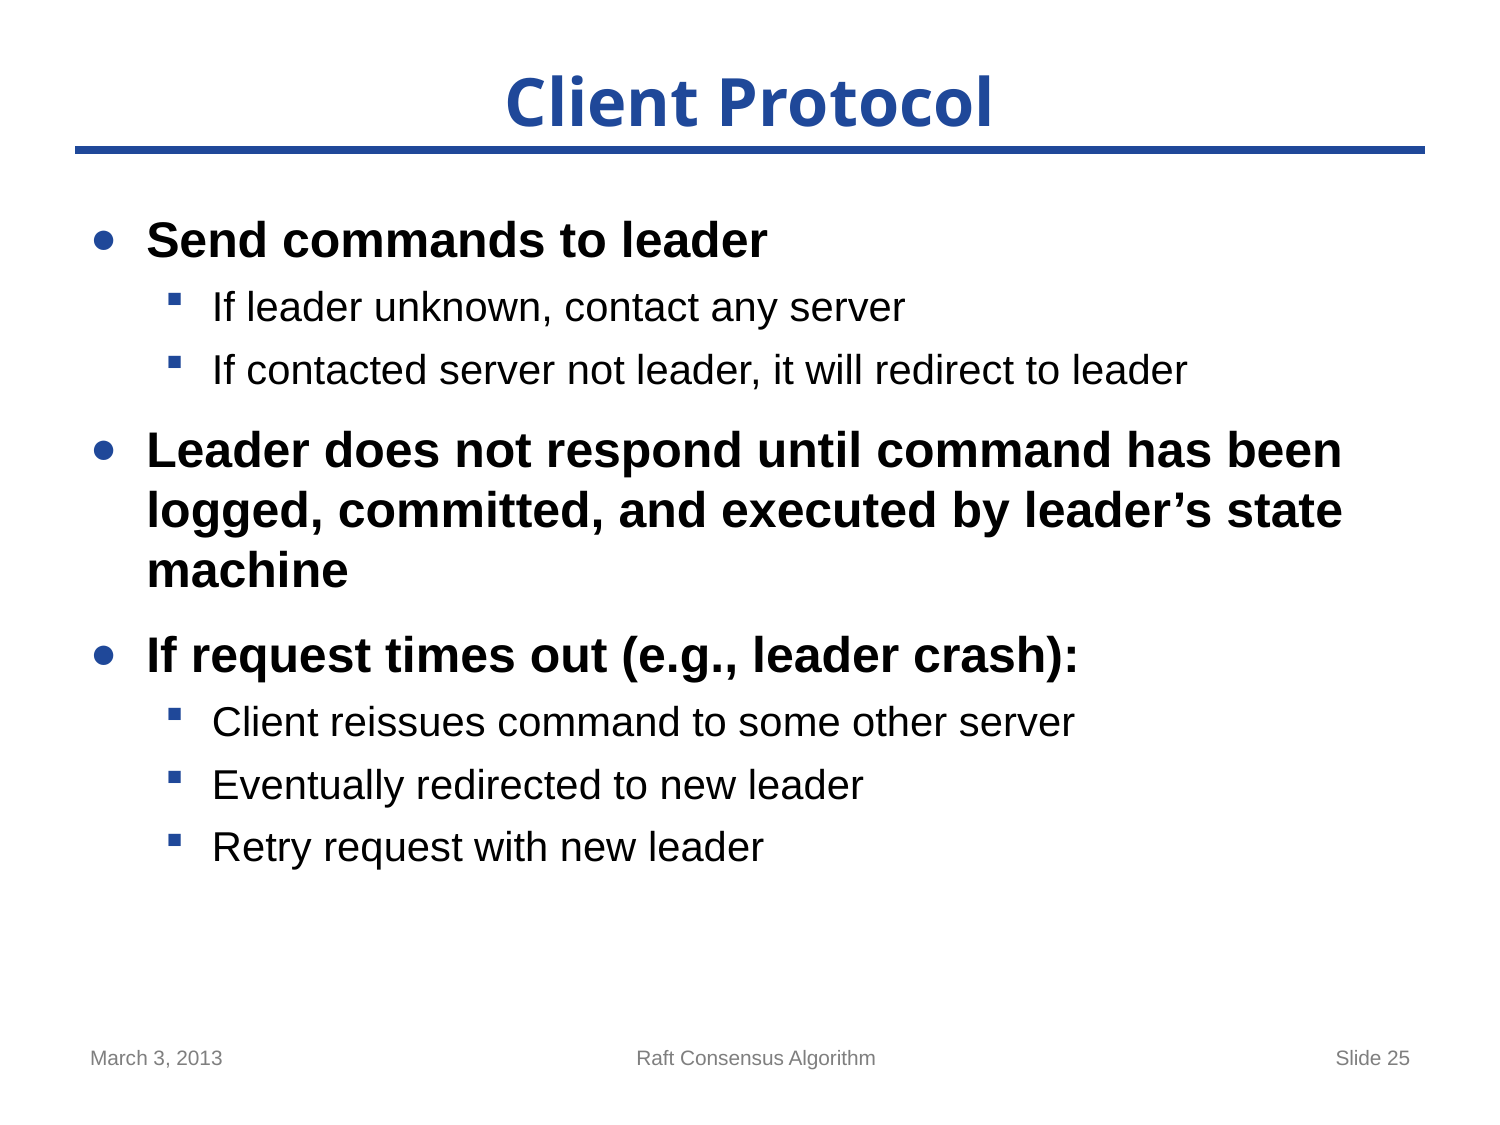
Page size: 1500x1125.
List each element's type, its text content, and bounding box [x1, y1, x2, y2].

list Send commands to leader If leader unknown, contact any server If contacted server not leader, it will redirect to leader Leader does not respond until command has been logged, committed, and executed by leader’s state machine If request times out (e.g., leader crash): Client reissues command to some other server Eventually redirected to new leader Retry request with new leader [75, 200, 1425, 1005]
footer Raft Consensus Algorithm [474, 1037, 1038, 1103]
title Client Protocol [75, 50, 1425, 150]
slide_number Slide 25 [1074, 1037, 1425, 1103]
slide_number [75, 1037, 425, 1103]
